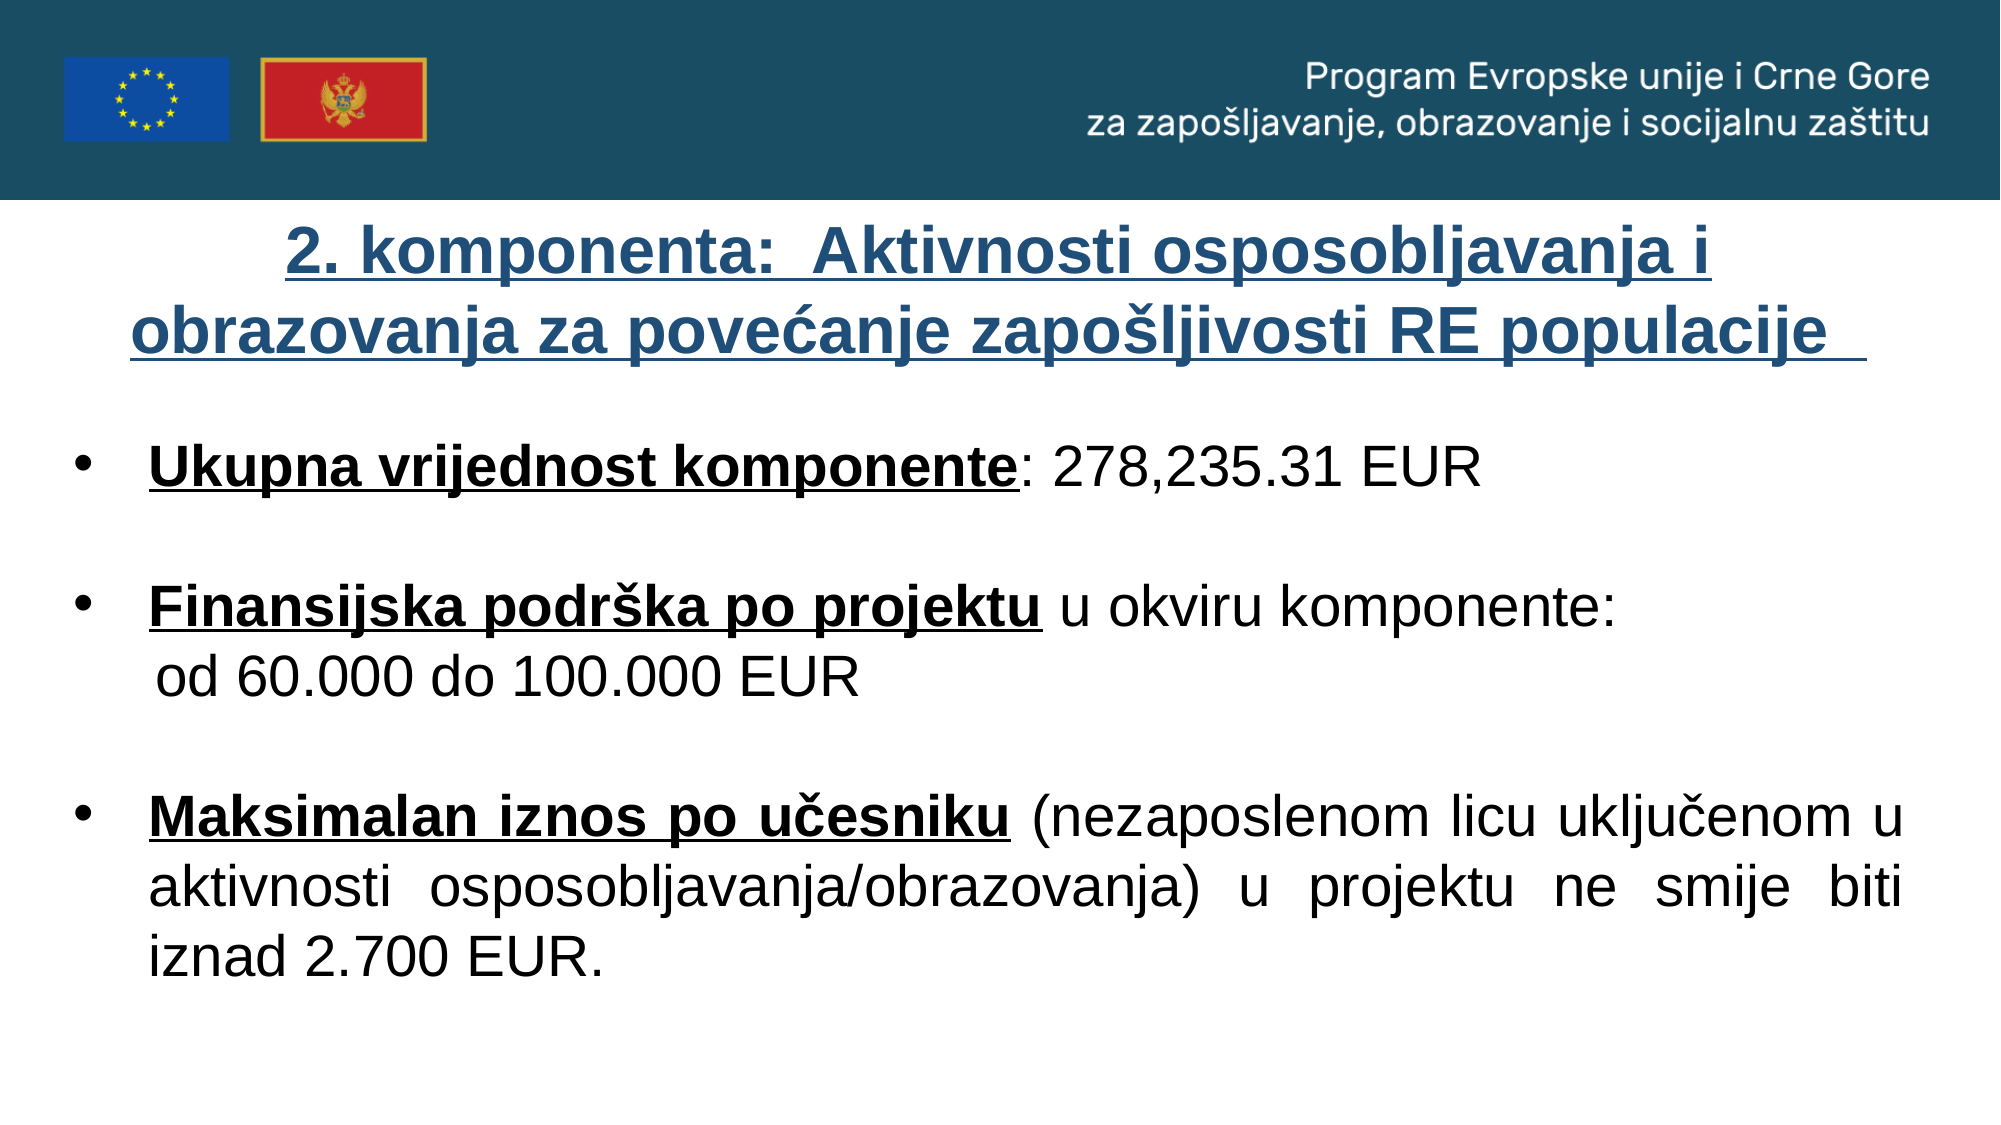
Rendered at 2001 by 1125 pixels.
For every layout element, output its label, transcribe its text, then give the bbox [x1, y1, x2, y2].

picture [0, 0, 2000, 200]
text_box Ukupna vrijednost komponente: 278,235.31 EUR Finansijska podrška po projektu u okviru komponente: od 60.000 do 100.000 EUR Maksimalan iznos po učesniku (nezaposlenom licu uključenom u aktivnosti osposobljavanja/obrazovanja) u projektu ne smije biti iznad 2.700 EUR. [59, 420, 1921, 995]
text_box 2. komponenta: Aktivnosti osposobljavanja i obrazovanja za povećanje zapošljivosti RE populacije [77, 200, 1921, 375]
